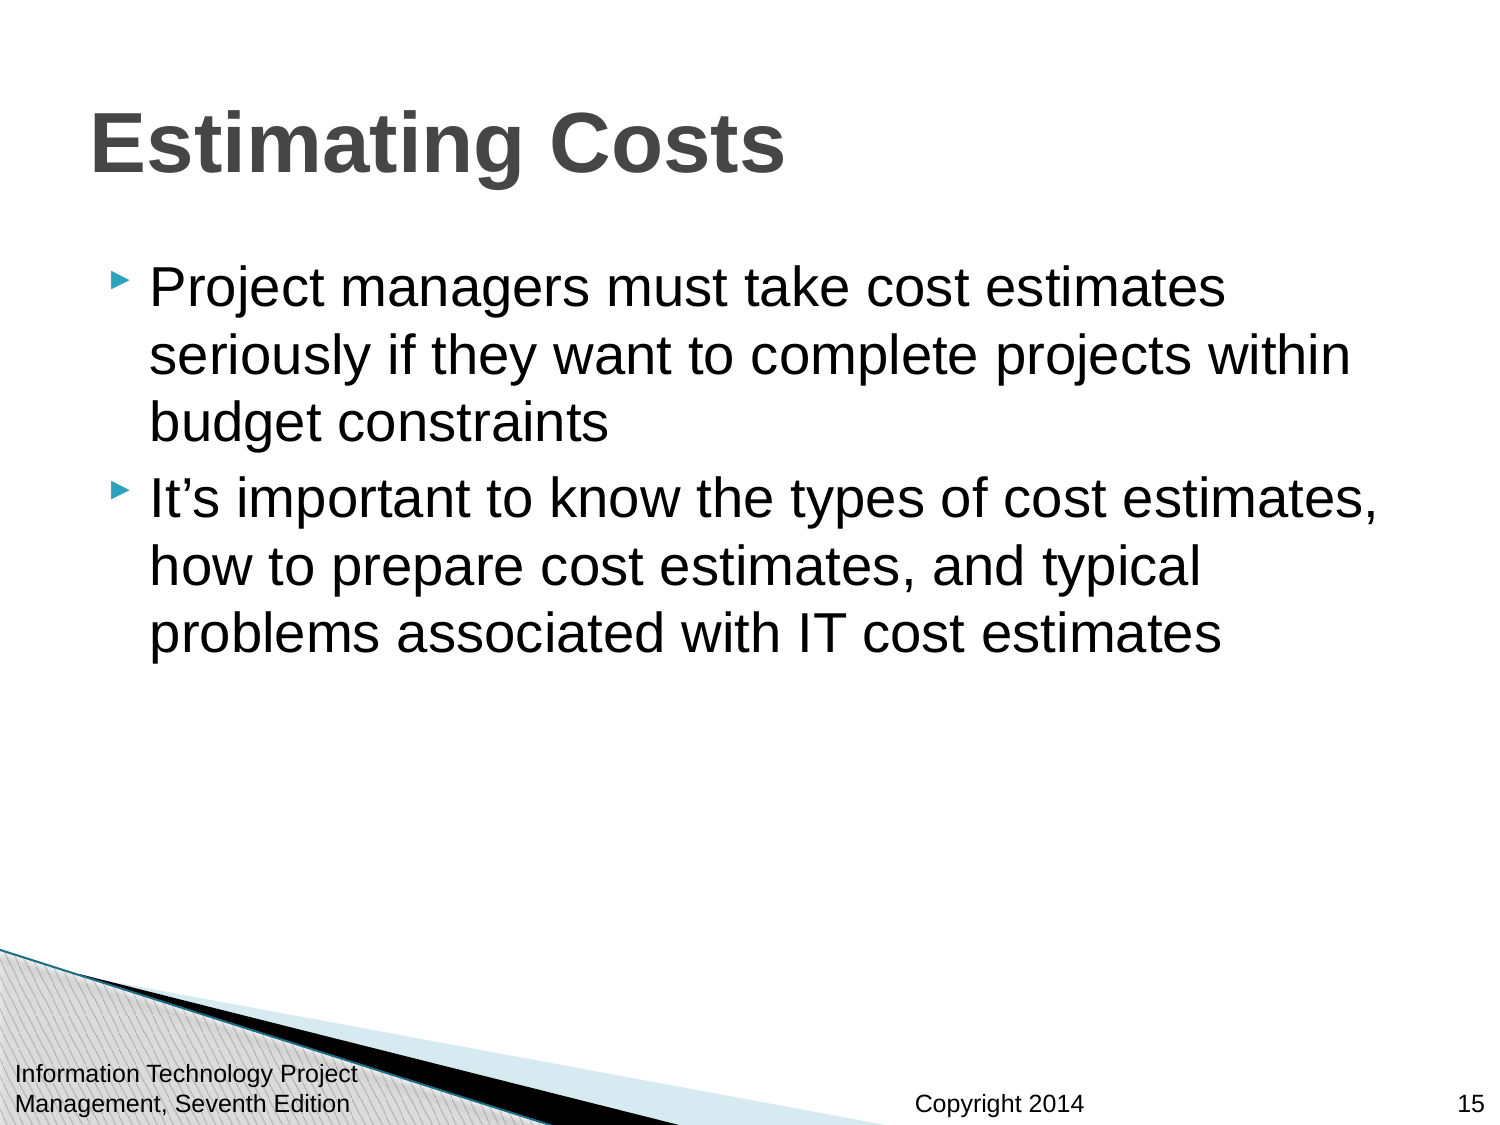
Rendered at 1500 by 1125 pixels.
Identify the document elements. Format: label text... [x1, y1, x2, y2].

list Project managers must take cost estimates seriously if they want to complete projects within budget constraints It’s important to know the types of cost estimates, how to prepare cost estimates, and typical problems associated with IT cost estimates [74, 242, 1426, 986]
slide_number 15 [1408, 1065, 1500, 1125]
footer Information Technology Project Management, Seventh Edition [0, 1065, 425, 1125]
title Estimating Costs [75, 45, 1425, 233]
